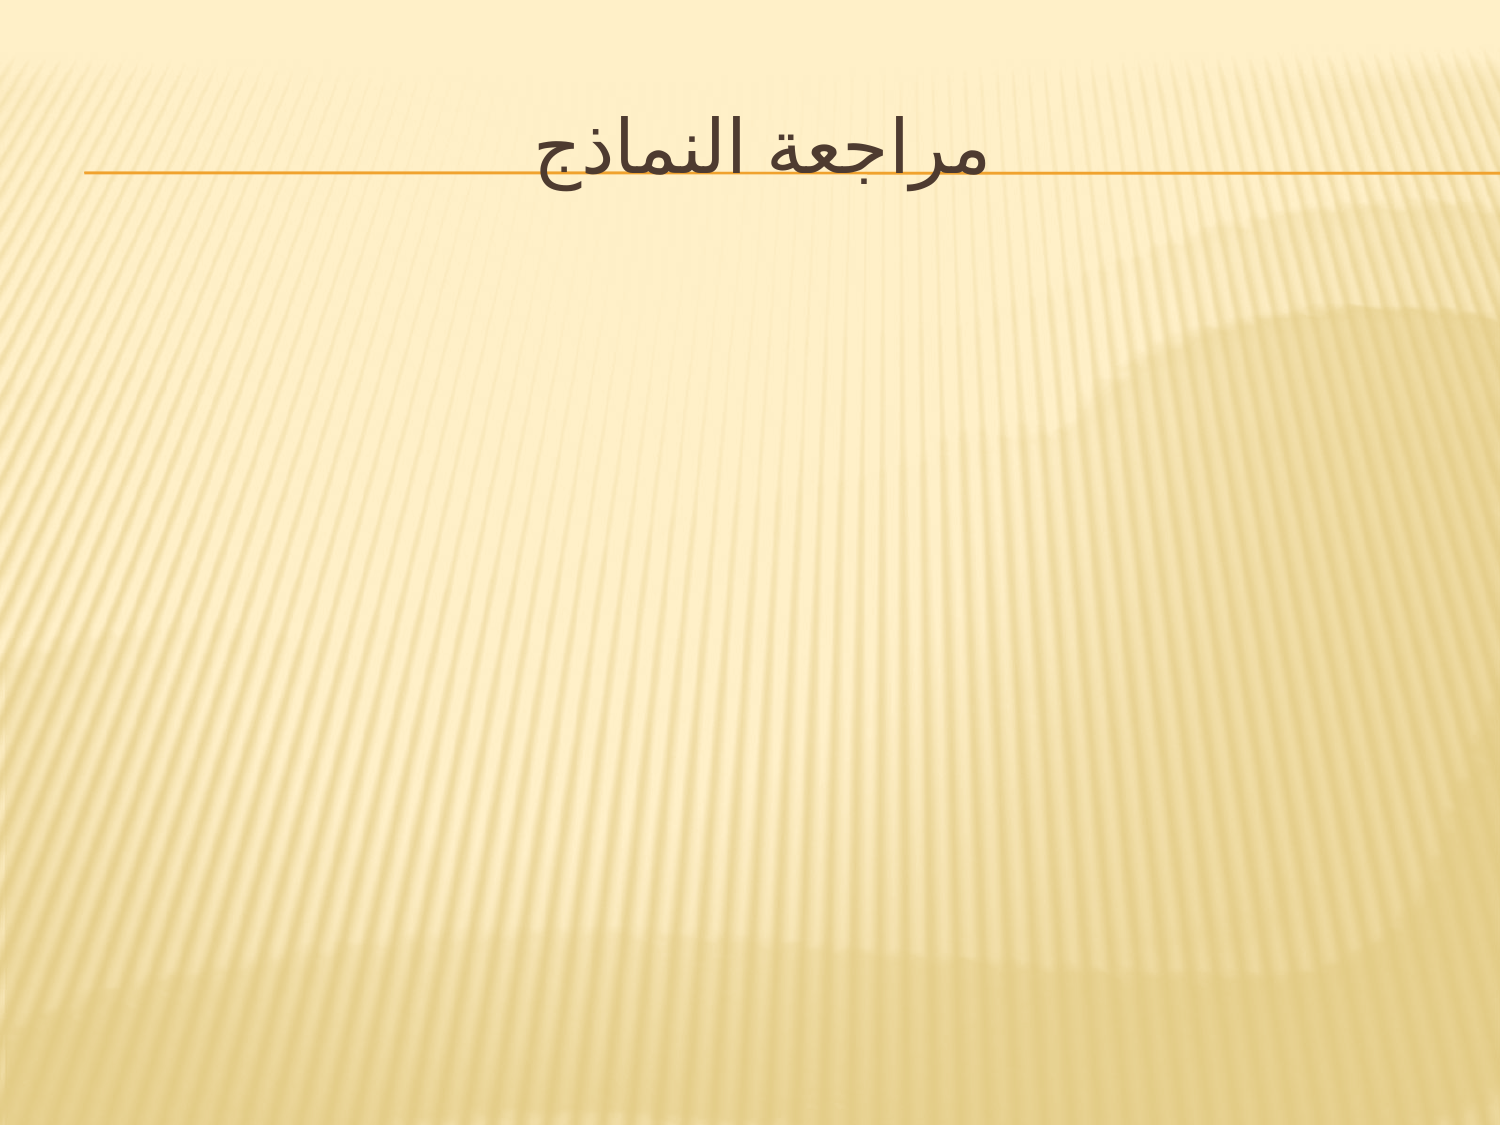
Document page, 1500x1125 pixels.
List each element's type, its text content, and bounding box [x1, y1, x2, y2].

title مراجعة النماذج [50, 75, 1475, 213]
